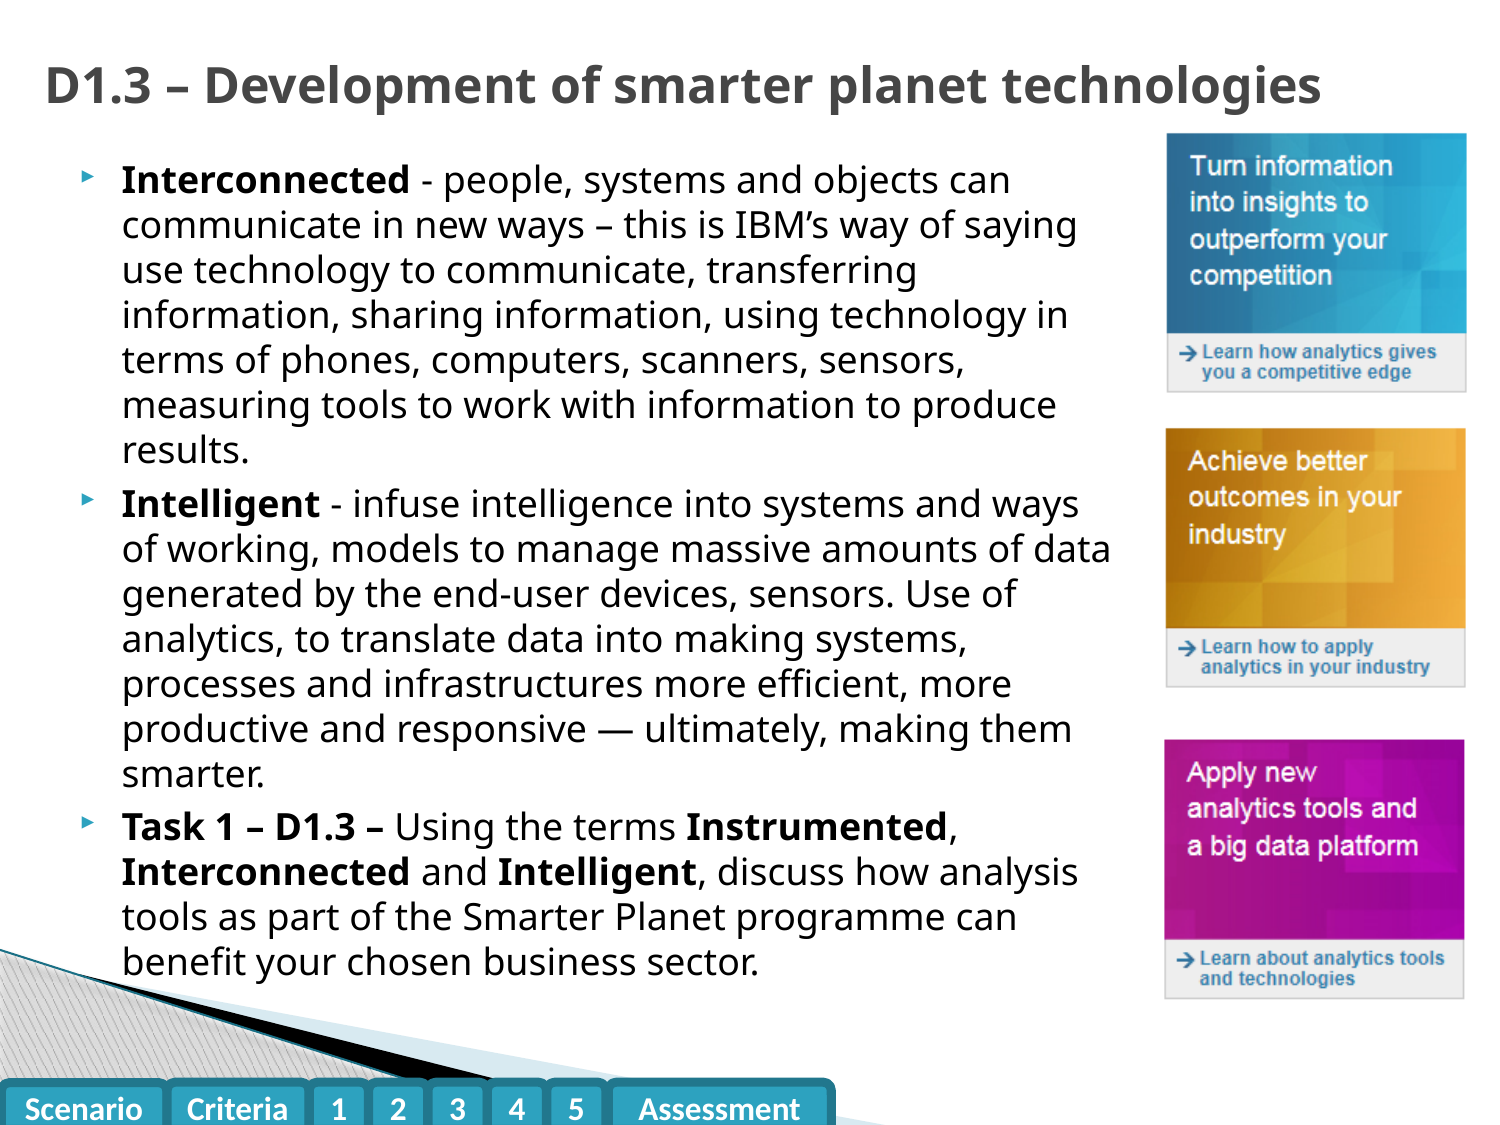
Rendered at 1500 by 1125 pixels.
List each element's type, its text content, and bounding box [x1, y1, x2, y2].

picture [1155, 731, 1474, 1010]
picture [1155, 125, 1479, 404]
title D1.3 – Development of smarter planet technologies [29, 18, 1471, 149]
list Interconnected - people, systems and objects can communicate in new ways – this is IBM’s way of saying use technology to communicate, transferring information, sharing information, using technology in terms of phones, computers, scanners, sensors, measuring tools to work with information to produce results. Intelligent - infuse intelligence into systems and ways of working, models to manage massive amounts of data generated by the end-user devices, sensors. Use of analytics, to translate data into making systems, processes and infrastructures more efficient, more productive and responsive — ultimately, making them smarter. Task 1 – D1.3 – Using the terms Instrumented, Interconnected and Intelligent, discuss how analysis tools as part of the Smarter Planet programme can benefit your chosen business sector. [46, 149, 1128, 1035]
picture [1156, 420, 1482, 699]
